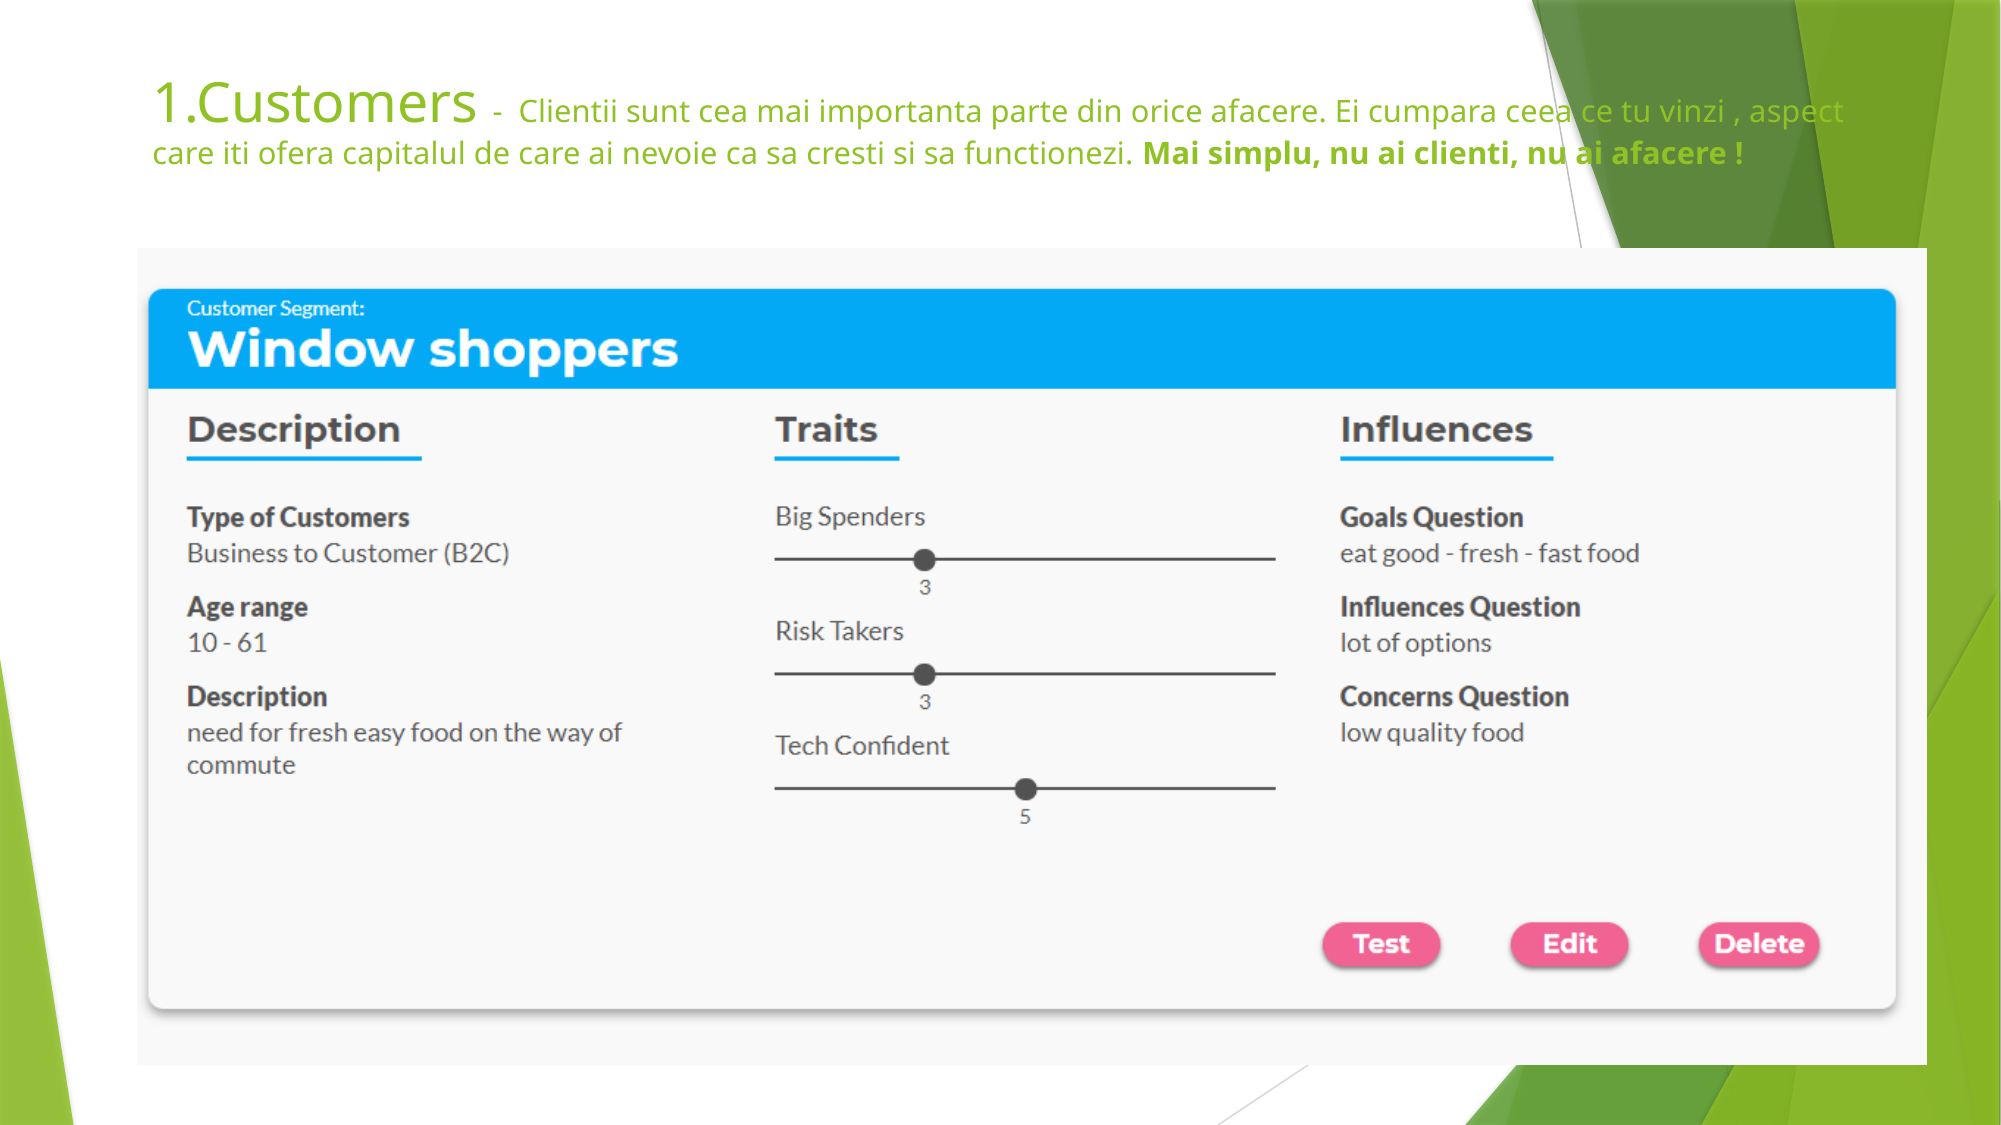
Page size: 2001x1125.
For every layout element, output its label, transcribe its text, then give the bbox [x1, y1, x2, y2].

title 1.Customers - Clientii sunt cea mai importanta parte din orice afacere. Ei cumpara ceea ce tu vinzi , aspect care iti ofera capitalul de care ai nevoie ca sa cresti si sa functionezi. Mai simplu, nu ai clienti, nu ai afacere ! [137, 59, 1901, 247]
picture [136, 247, 1927, 1066]
